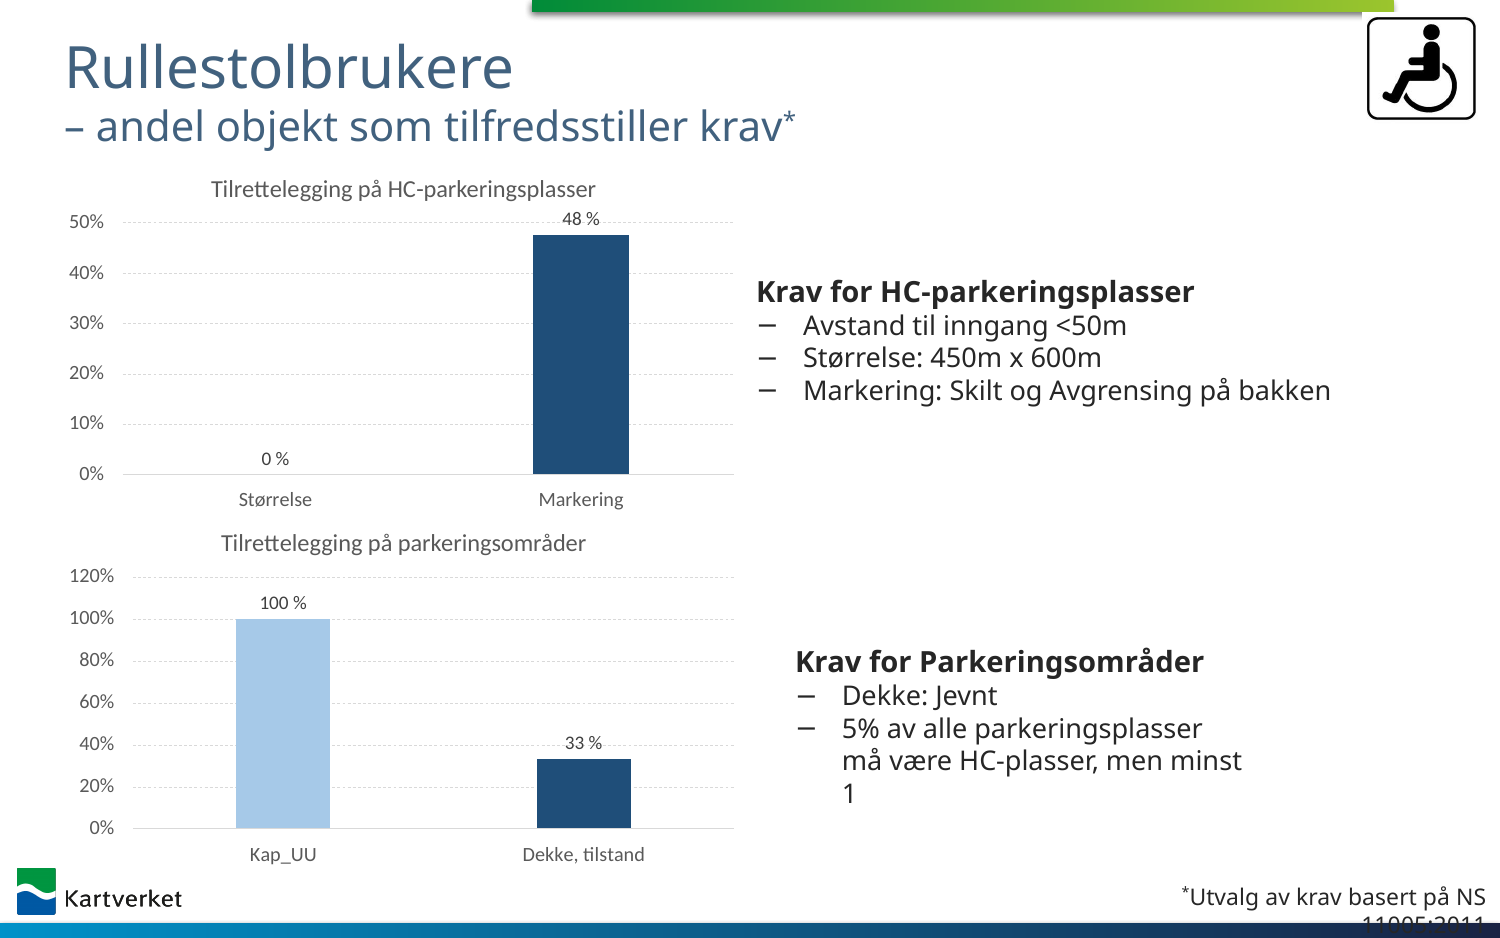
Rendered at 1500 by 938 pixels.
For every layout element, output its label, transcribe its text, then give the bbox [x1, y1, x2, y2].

text_box Krav for Parkeringsområder Dekke: Jevnt 5% av alle parkeringsplasser må være HC-plasser, men minst 1 [780, 636, 1261, 816]
picture [62, 166, 746, 519]
text_box Krav for HC-parkeringsplasser Avstand til inngang <50m Størrelse: 450m x 600m Markering: Skilt og Avgrensing på bakken [750, 265, 1346, 413]
picture [1362, 12, 1481, 126]
text_box Rullestolbrukere – andel objekt som tilfredsstiller krav* [49, 25, 1431, 158]
picture [62, 520, 746, 874]
text_box *Utvalg av krav basert på NS 11005:2011 [1068, 873, 1500, 938]
